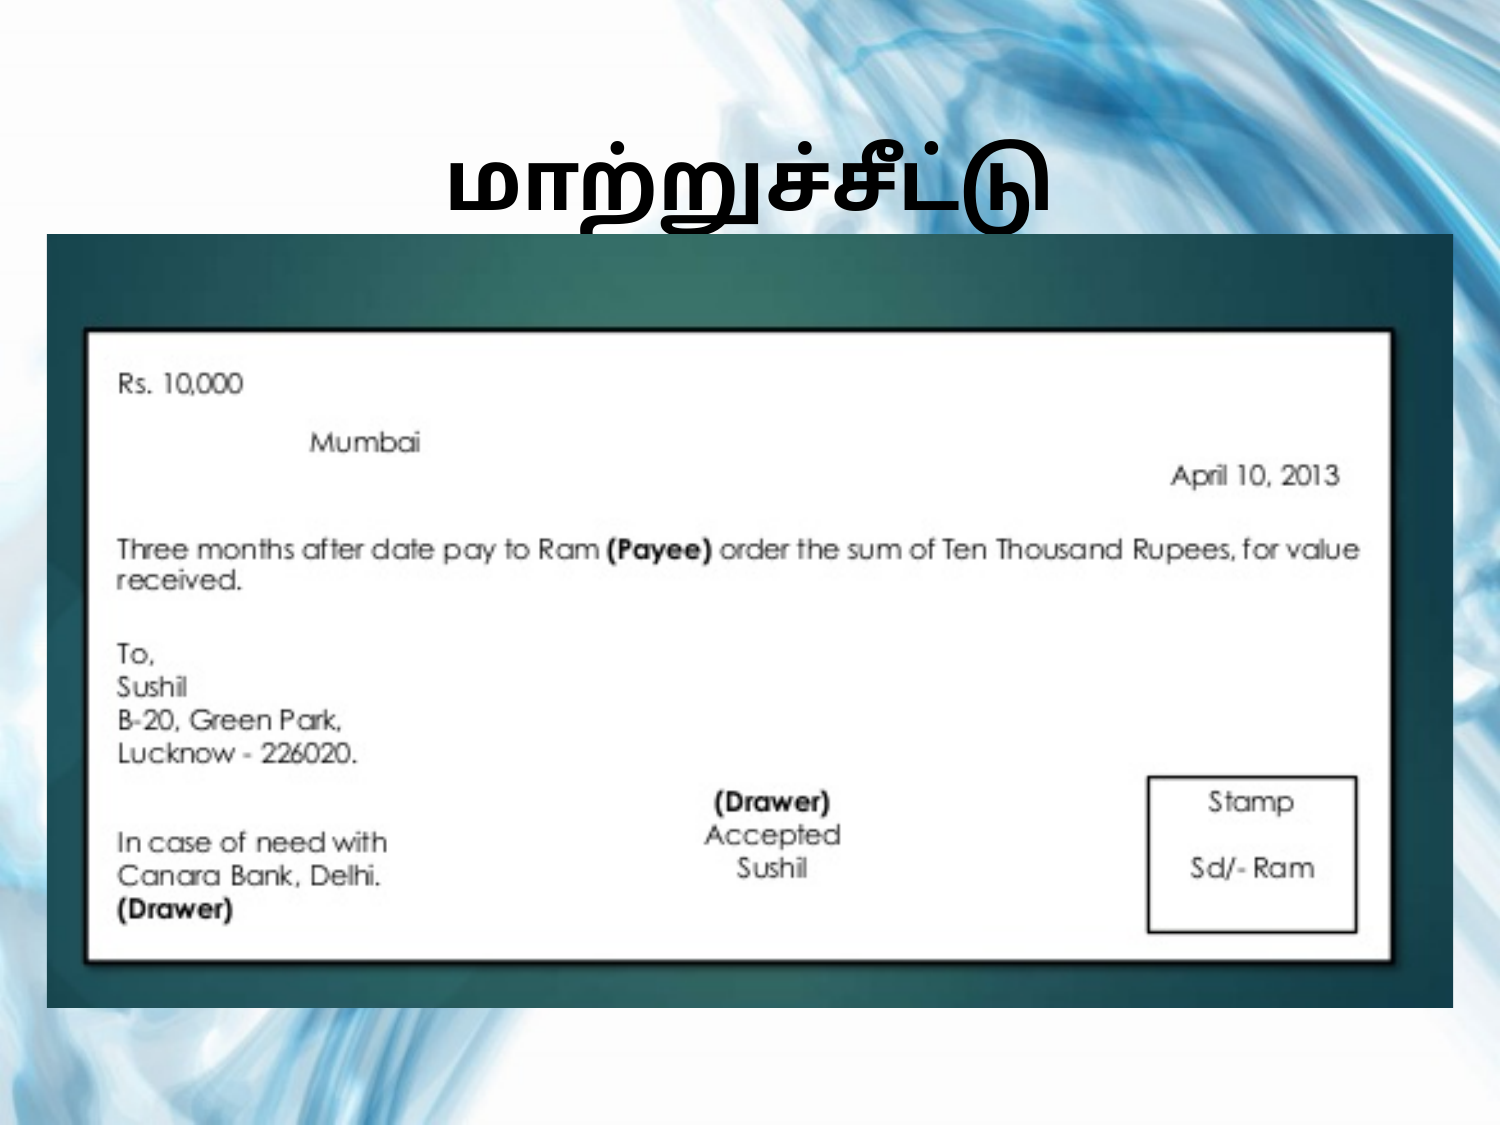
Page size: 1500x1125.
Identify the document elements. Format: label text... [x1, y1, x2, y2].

title மாற்றுச்சீட்டு [74, 98, 1426, 232]
picture [0, 0, 1500, 1125]
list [46, 234, 1454, 1009]
